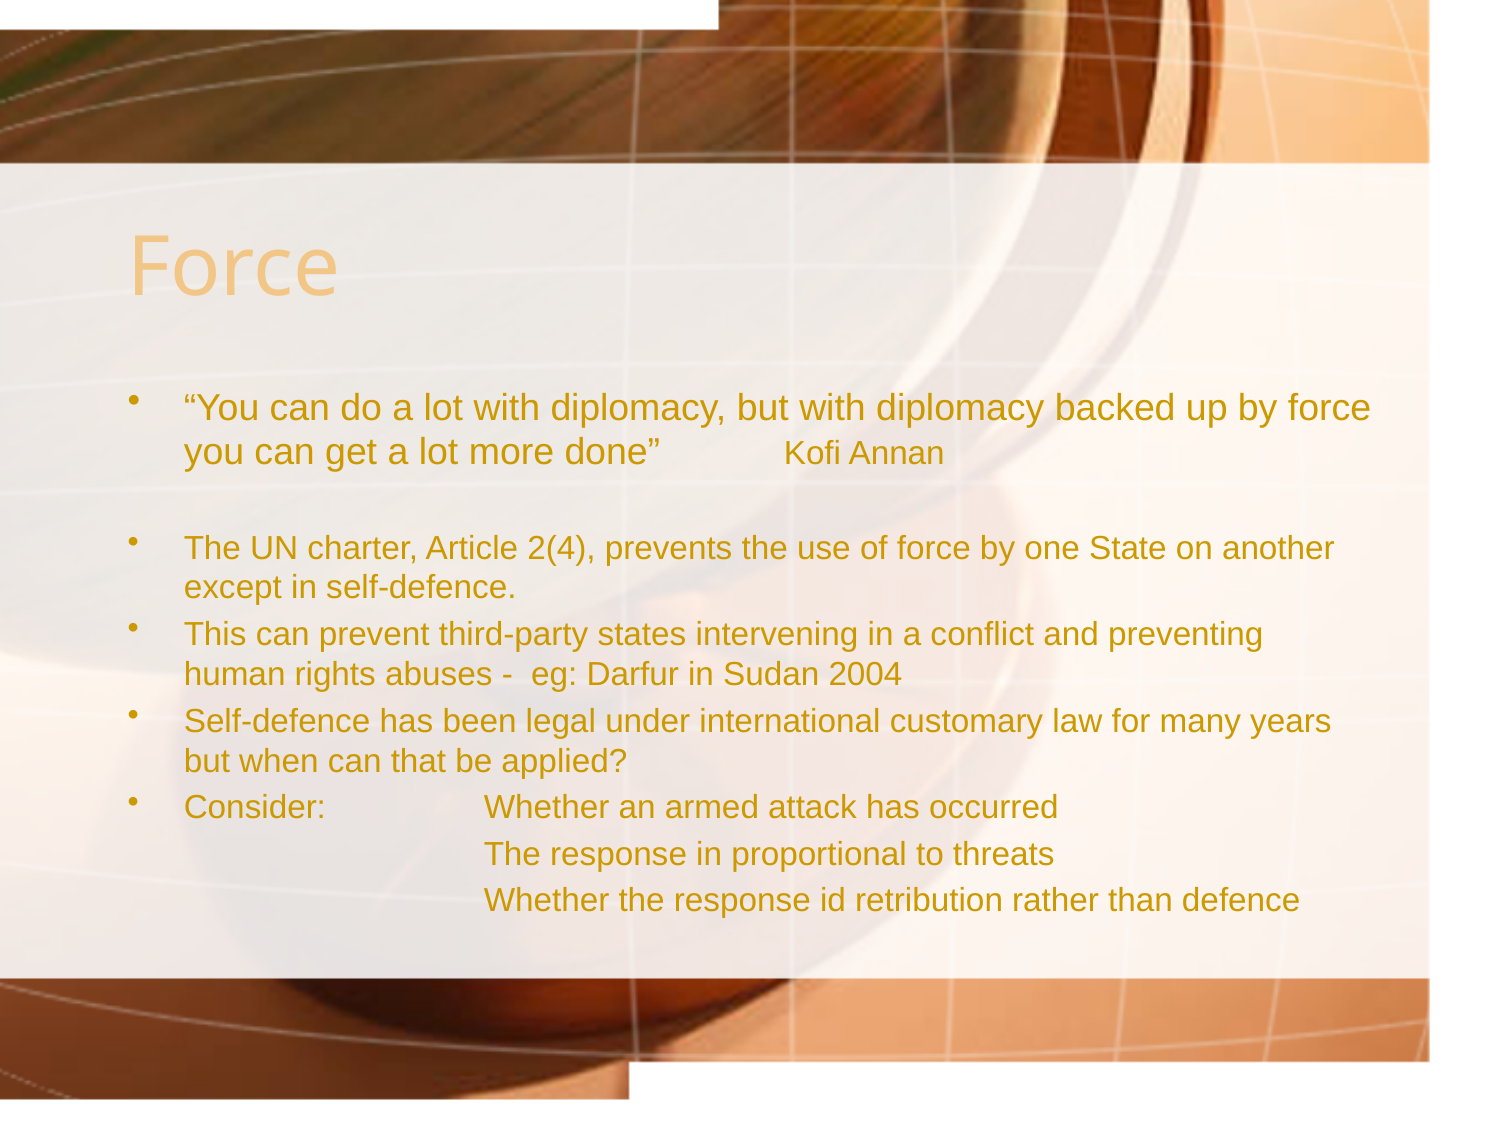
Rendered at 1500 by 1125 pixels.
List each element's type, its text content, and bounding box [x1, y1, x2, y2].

list “You can do a lot with diplomacy, but with diplomacy backed up by force you can get a lot more done” Kofi Annan The UN charter, Article 2(4), prevents the use of force by one State on another except in self-defence. This can prevent third-party states intervening in a conflict and preventing human rights abuses - eg: Darfur in Sudan 2004 Self-defence has been legal under international customary law for many years but when can that be applied? Consider: Whether an armed attack has occurred The response in proportional to threats Whether the response id retribution rather than defence [112, 374, 1388, 951]
picture [0, 0, 1500, 1125]
title Force [112, 187, 1388, 338]
